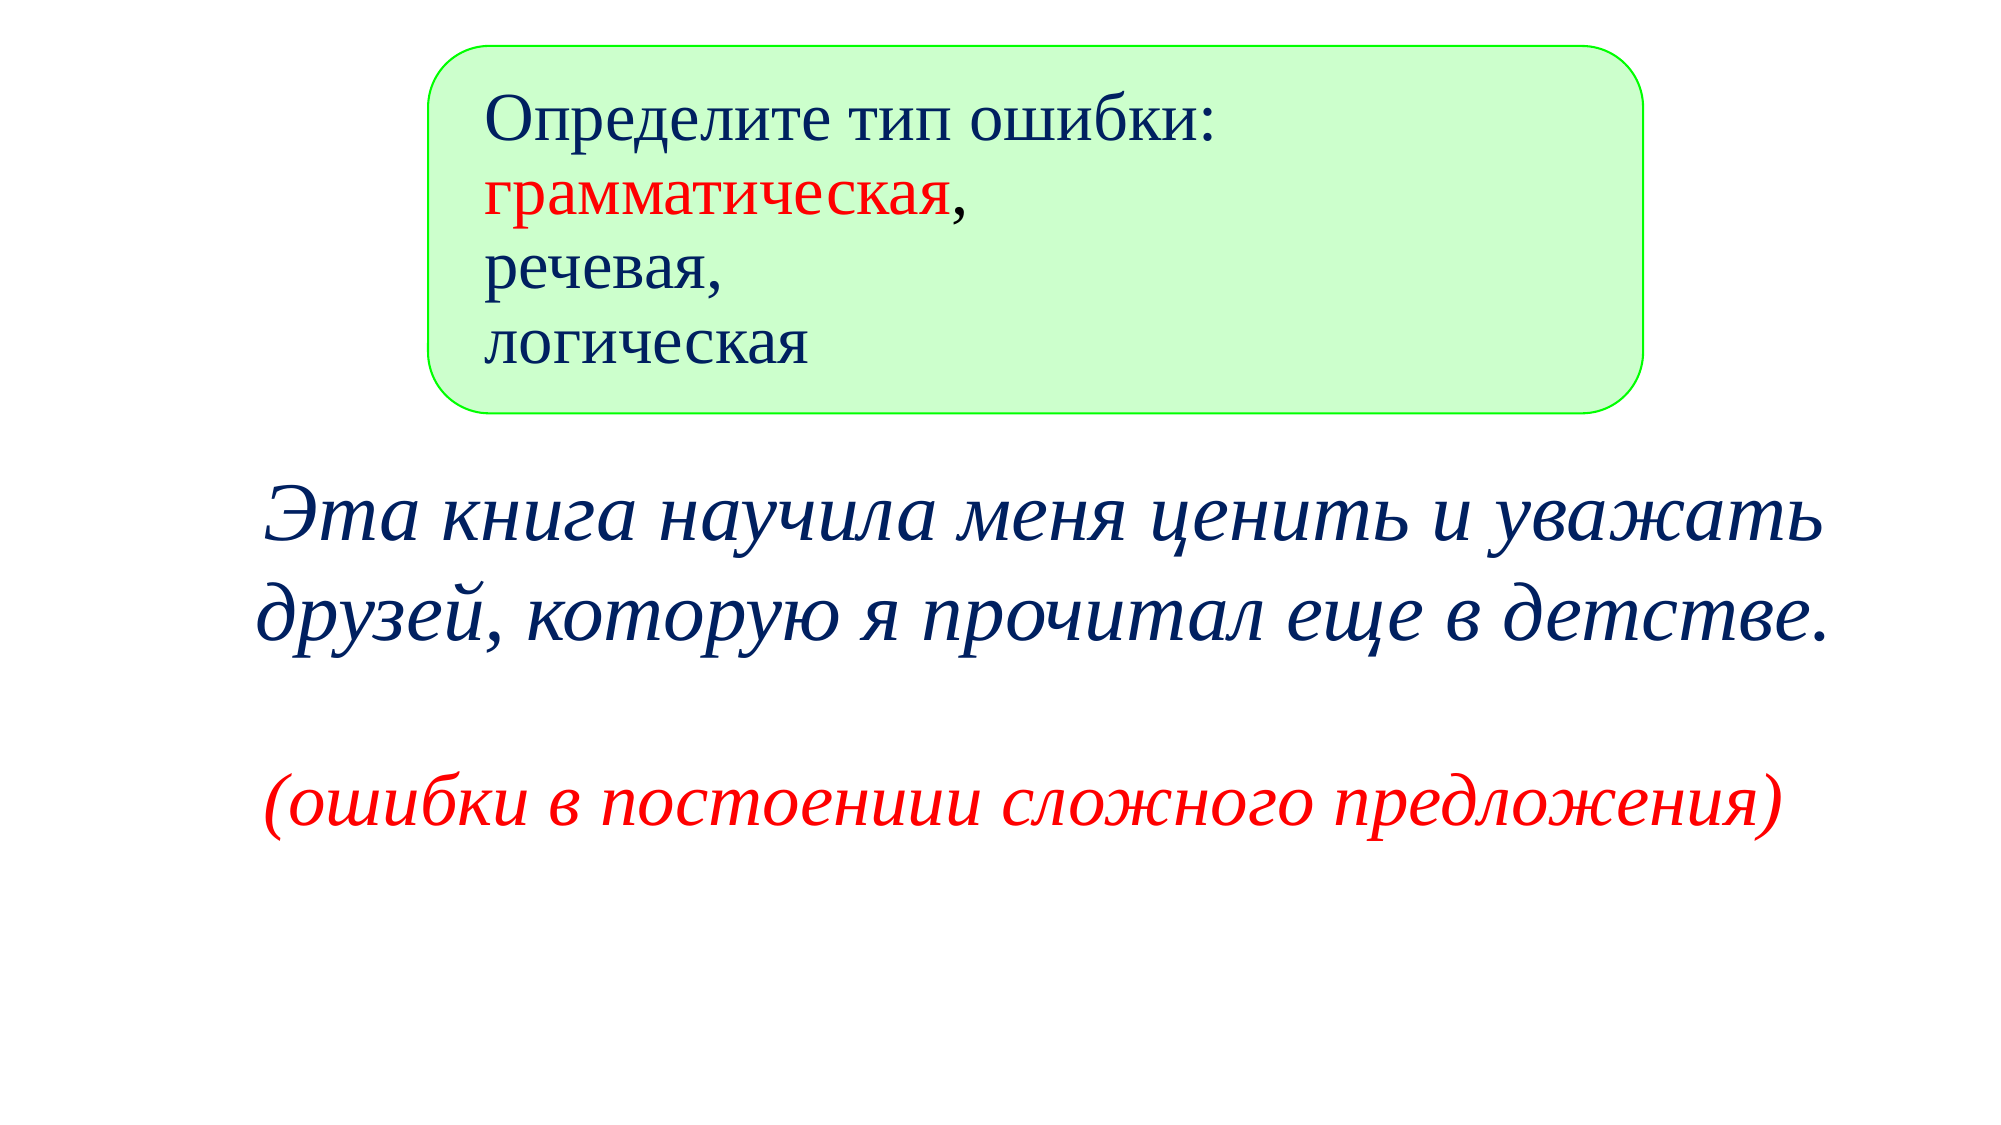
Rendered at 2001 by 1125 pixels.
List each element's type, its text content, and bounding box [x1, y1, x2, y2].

text_box Эта книга научила меня ценить и уважать друзей, которую я прочитал еще в детстве. [207, 449, 1883, 665]
text_box (ошибки в постоениии сложного предложения) [244, 753, 1800, 850]
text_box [428, 42, 1644, 417]
